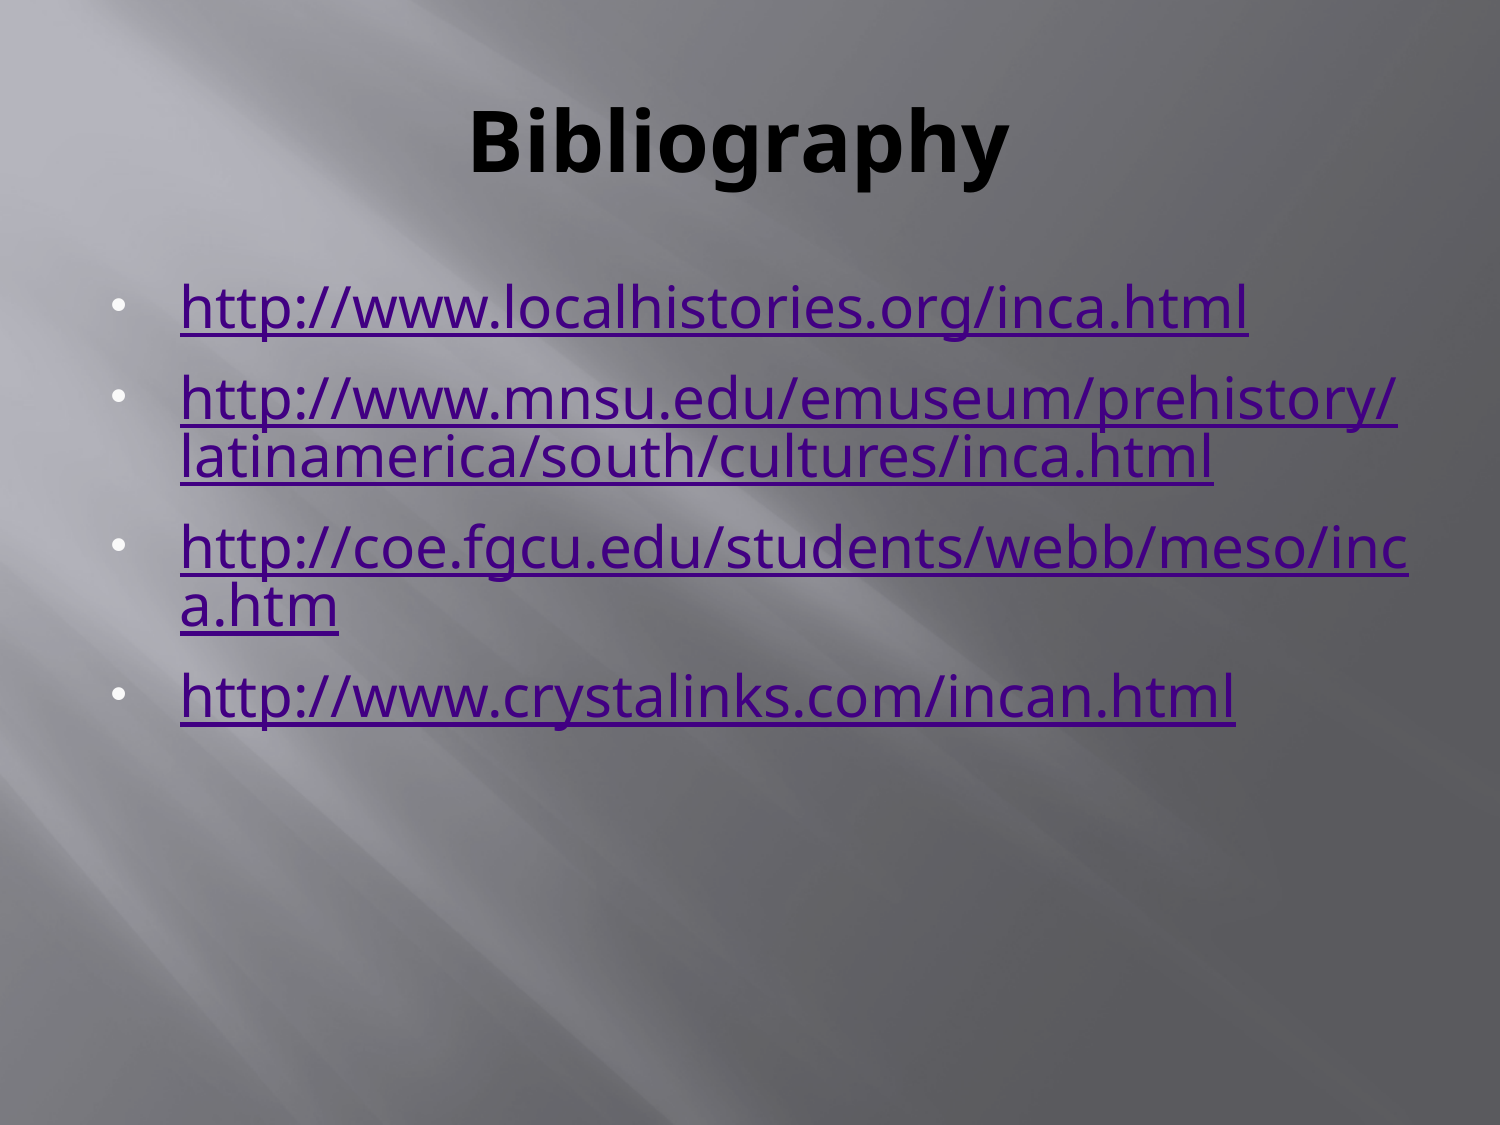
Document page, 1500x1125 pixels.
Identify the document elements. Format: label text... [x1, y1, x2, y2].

title Bibliography [75, 45, 1425, 233]
list http://www.localhistories.org/inca.html http://www.mnsu.edu/emuseum/prehistory/latinamerica/south/cultures/inca.html http://coe.fgcu.edu/students/webb/meso/inca.htm http://www.crystalinks.com/incan.html [75, 262, 1425, 1035]
